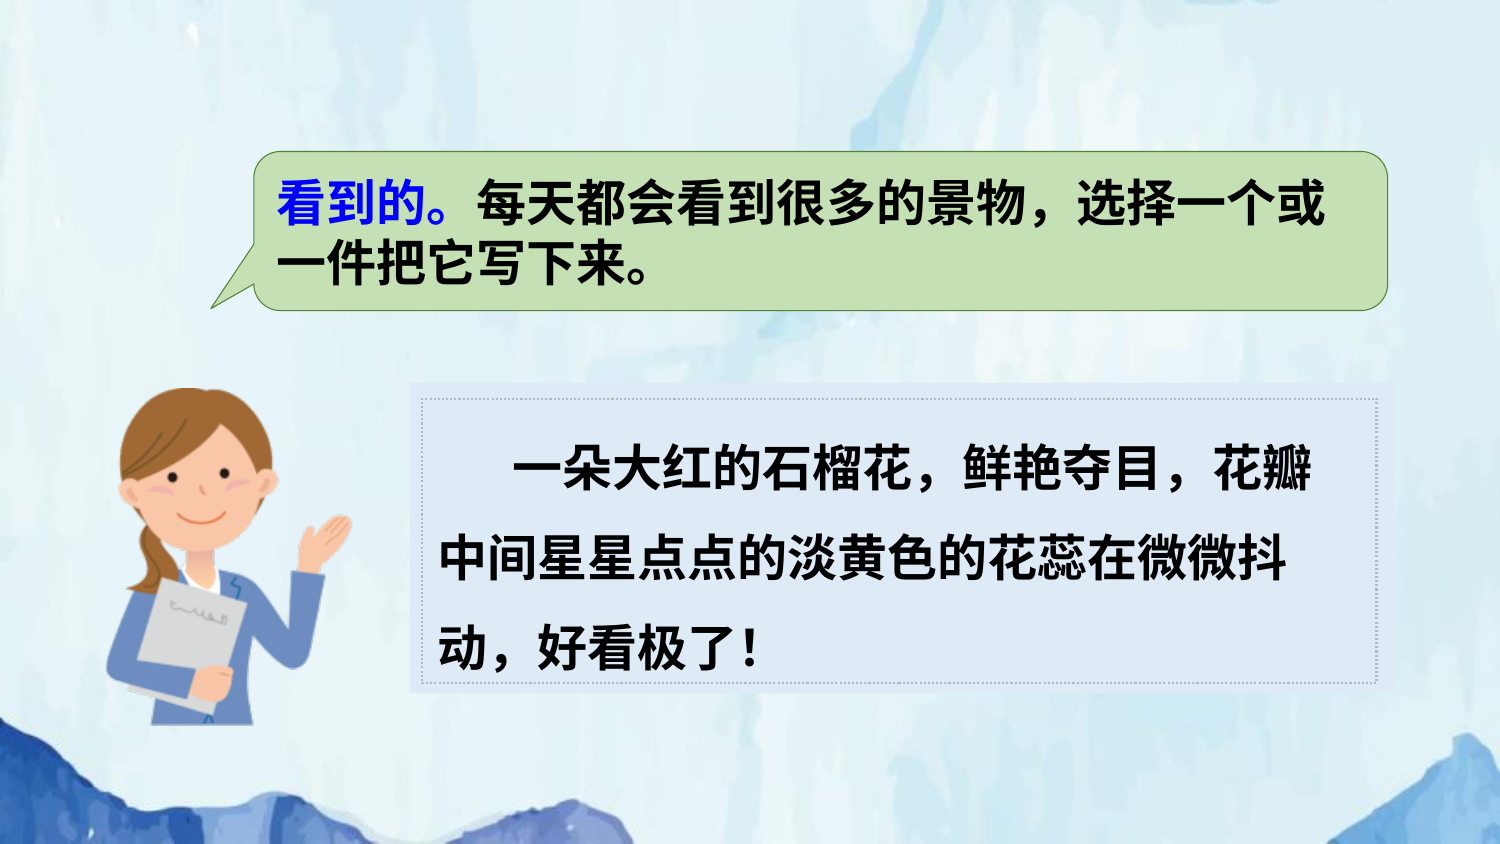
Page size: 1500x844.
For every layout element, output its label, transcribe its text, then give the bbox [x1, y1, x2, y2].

text_box 看到的。每天都会看到很多的景物，选择一个或一件把它写下来。 [210, 150, 1389, 312]
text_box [409, 382, 1395, 694]
picture [0, 0, 1500, 844]
